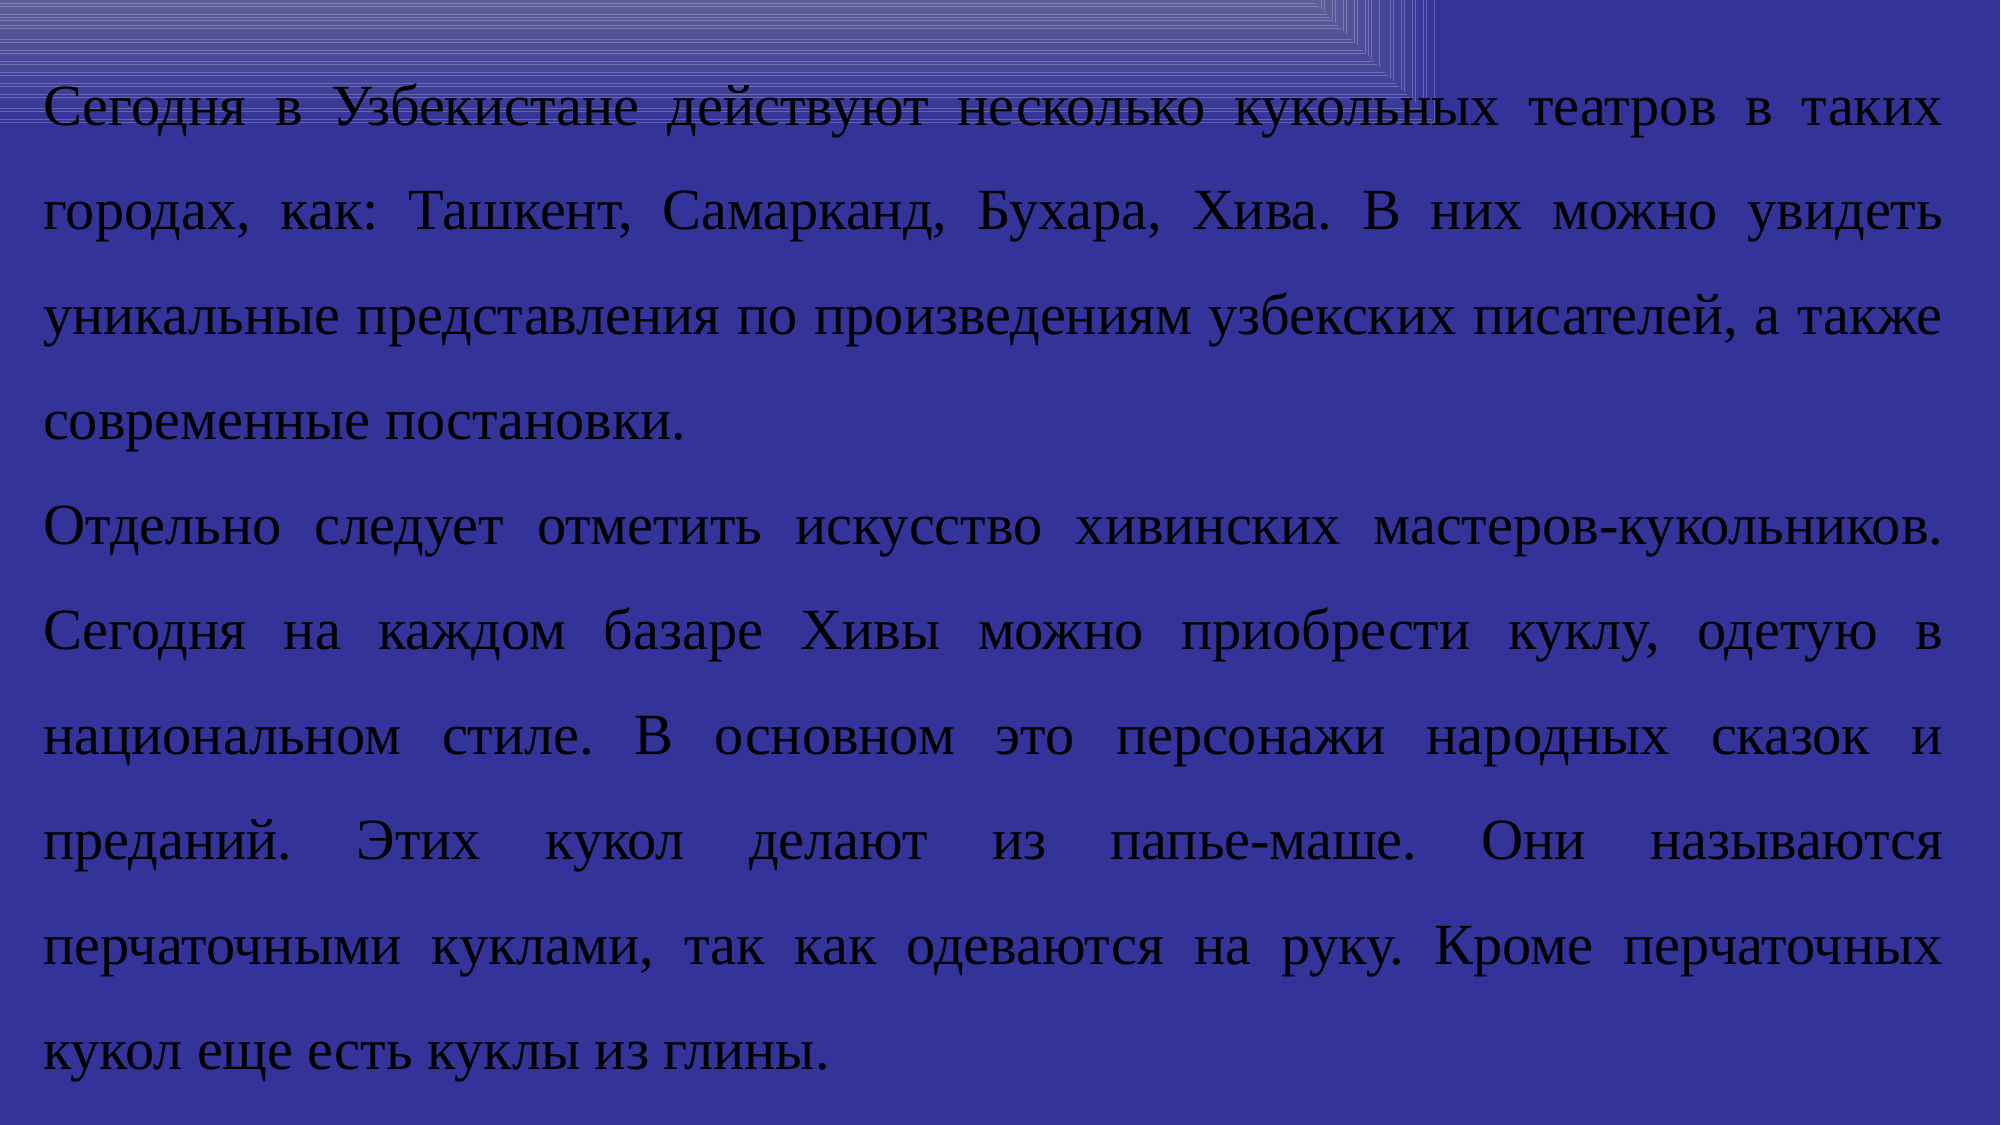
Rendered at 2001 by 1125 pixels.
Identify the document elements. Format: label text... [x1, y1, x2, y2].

text_box Сегодня в Узбекистане действуют несколько кукольных театров в таких городах, как: Ташкент, Самарканд, Бухара, Хива. В них можно увидеть уникальные представления по произведениям узбекских писателей, а также современные постановки. Отдельно следует отметить искусство хивинских мастеров-кукольников. Сегодня на каждом базаре Хивы можно приобрести куклу, одетую в национальном стиле. В основном это персонажи народных сказок и преданий. Этих кукол делают из папье-маше. Они называются перчаточными куклами, так как одеваются на руку. Кроме перчаточных кукол еще есть куклы из глины. [28, 24, 1959, 1089]
